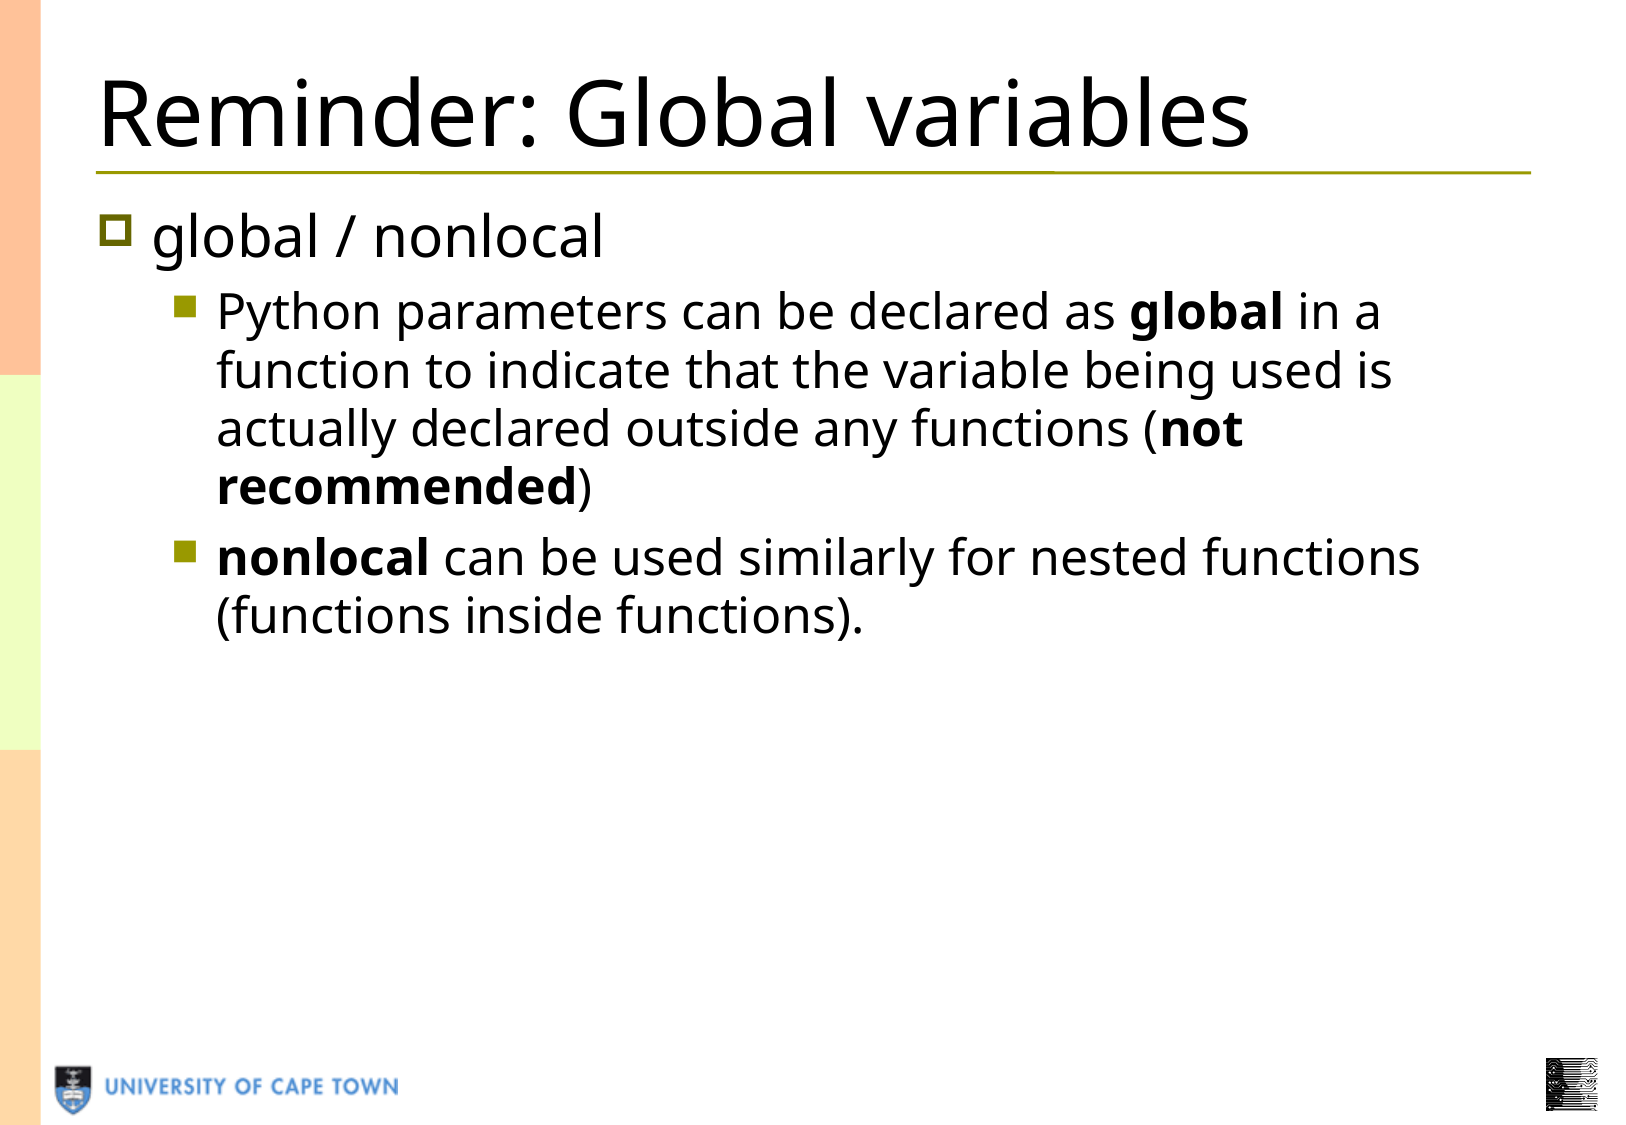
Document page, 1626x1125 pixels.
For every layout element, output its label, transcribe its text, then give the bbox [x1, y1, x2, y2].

title Reminder: Global variables [81, 29, 1543, 172]
picture [44, 1048, 398, 1125]
list global / nonlocal Python parameters can be declared as global in a function to indicate that the variable being used is actually declared outside any functions (not recommended) nonlocal can be used similarly for nested functions (functions inside functions). [81, 196, 1543, 1005]
picture [1546, 1058, 1598, 1111]
